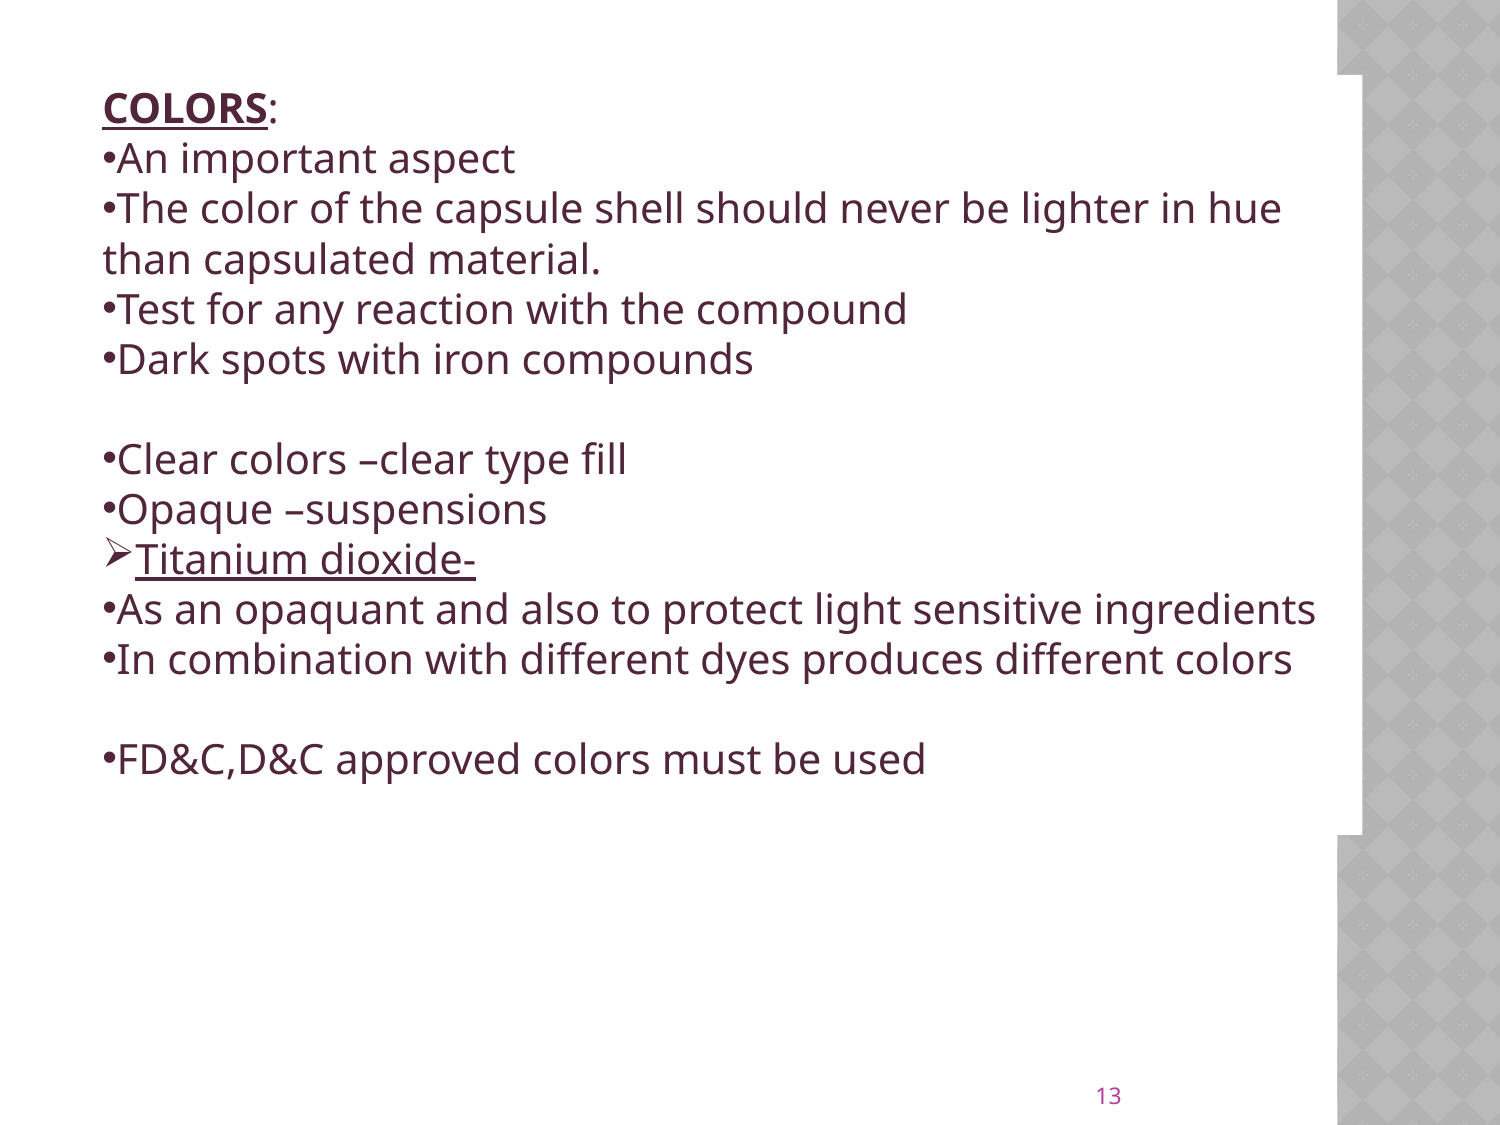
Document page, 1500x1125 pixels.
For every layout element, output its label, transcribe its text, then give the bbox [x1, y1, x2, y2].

slide_number 13 [1025, 1075, 1122, 1113]
text_box COLORS: An important aspect The color of the capsule shell should never be lighter in hue than capsulated material. Test for any reaction with the compound Dark spots with iron compounds Clear colors –clear type fill Opaque –suspensions Titanium dioxide- As an opaquant and also to protect light sensitive ingredients In combination with different dyes produces different colors FD&C,D&C approved colors must be used [84, 72, 1366, 838]
